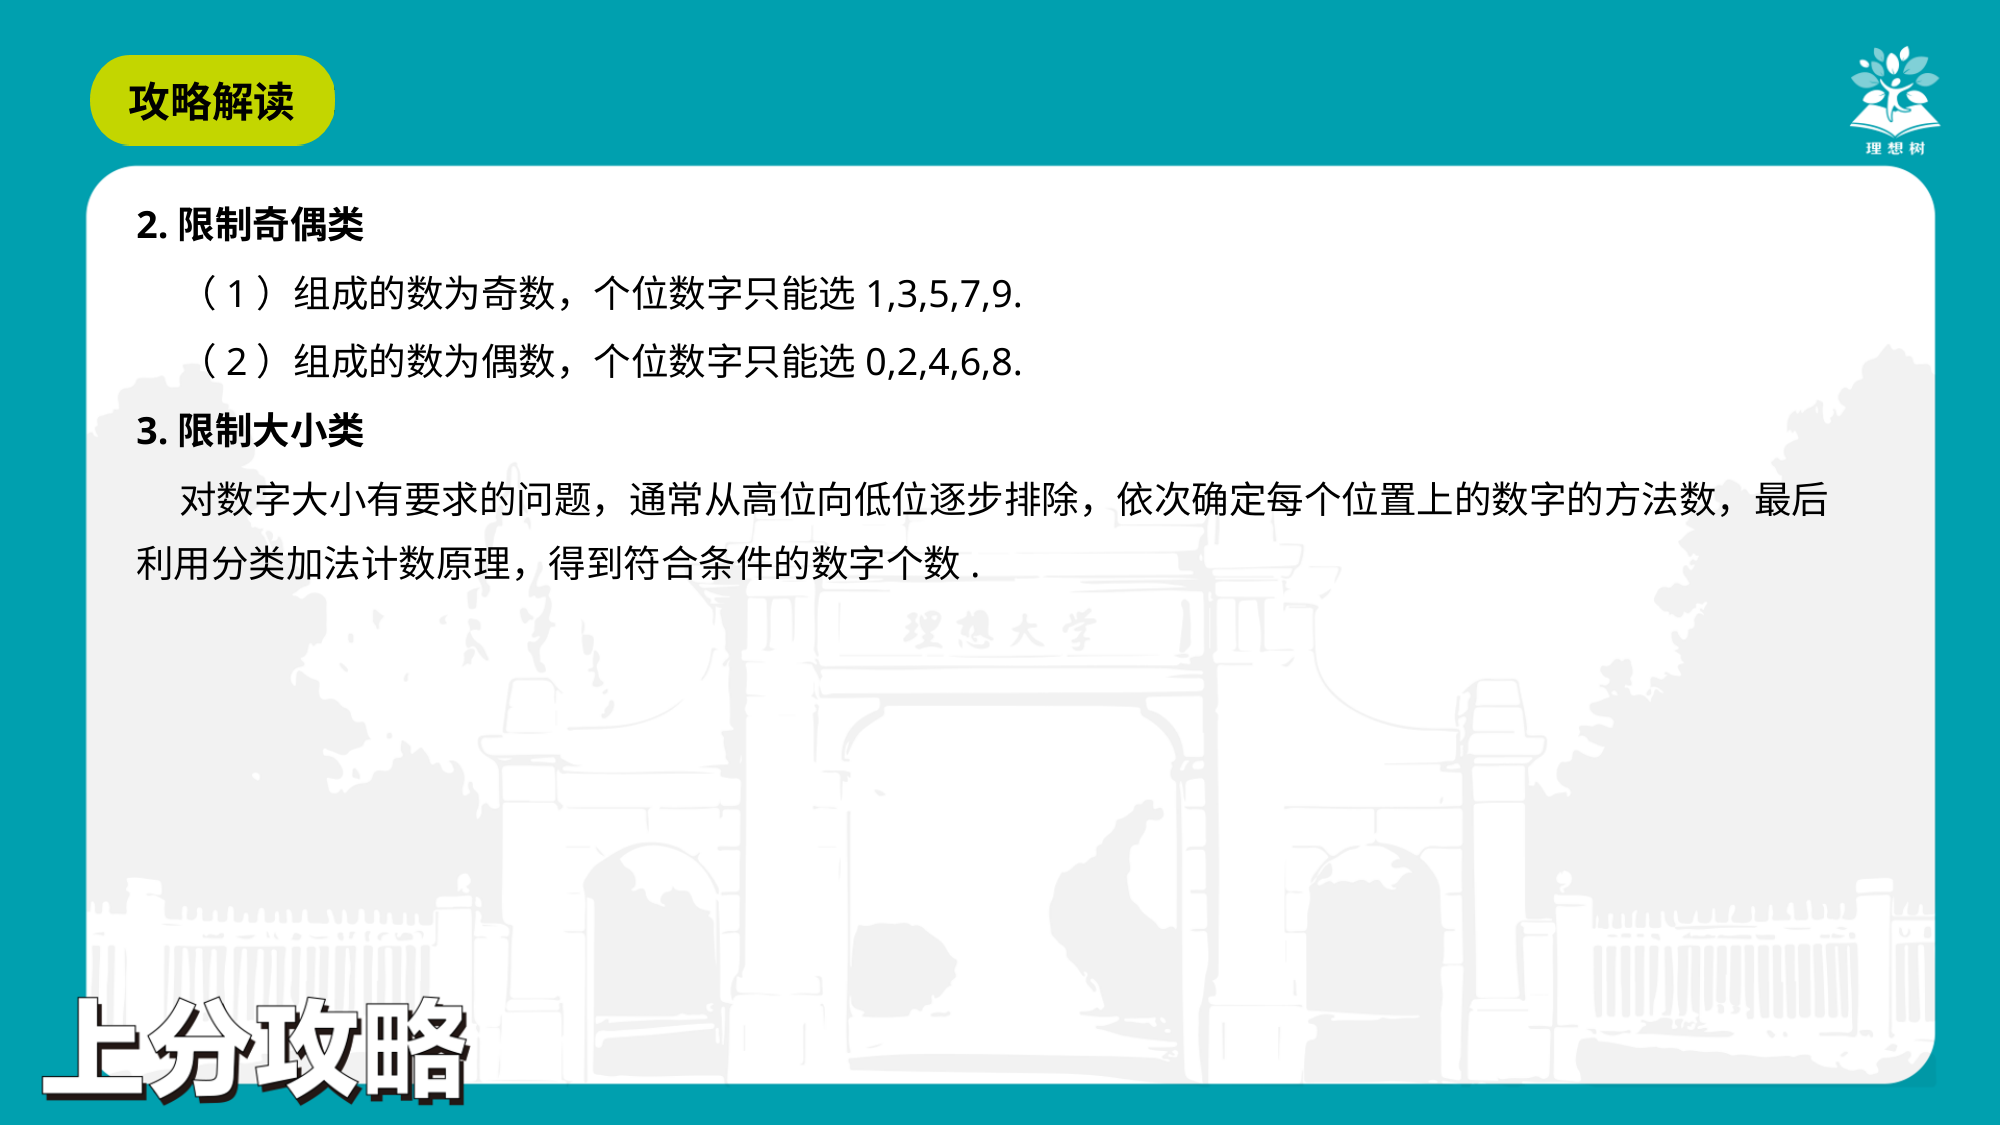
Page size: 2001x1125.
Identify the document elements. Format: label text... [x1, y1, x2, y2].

text_box 2.限制奇偶类 （1）组成的数为奇数，个位数字只能选1,3,5,7,9. （2）组成的数为偶数，个位数字只能选0,2,4,6,8. 3.限制大小类 对数字大小有要求的问题，通常从高位向低位逐步排除，依次确定每个位置上的数字的方法数，最后 利用分类加法计数原理，得到符合条件的数字个数. [136, 177, 1865, 579]
picture [0, 0, 2000, 1125]
